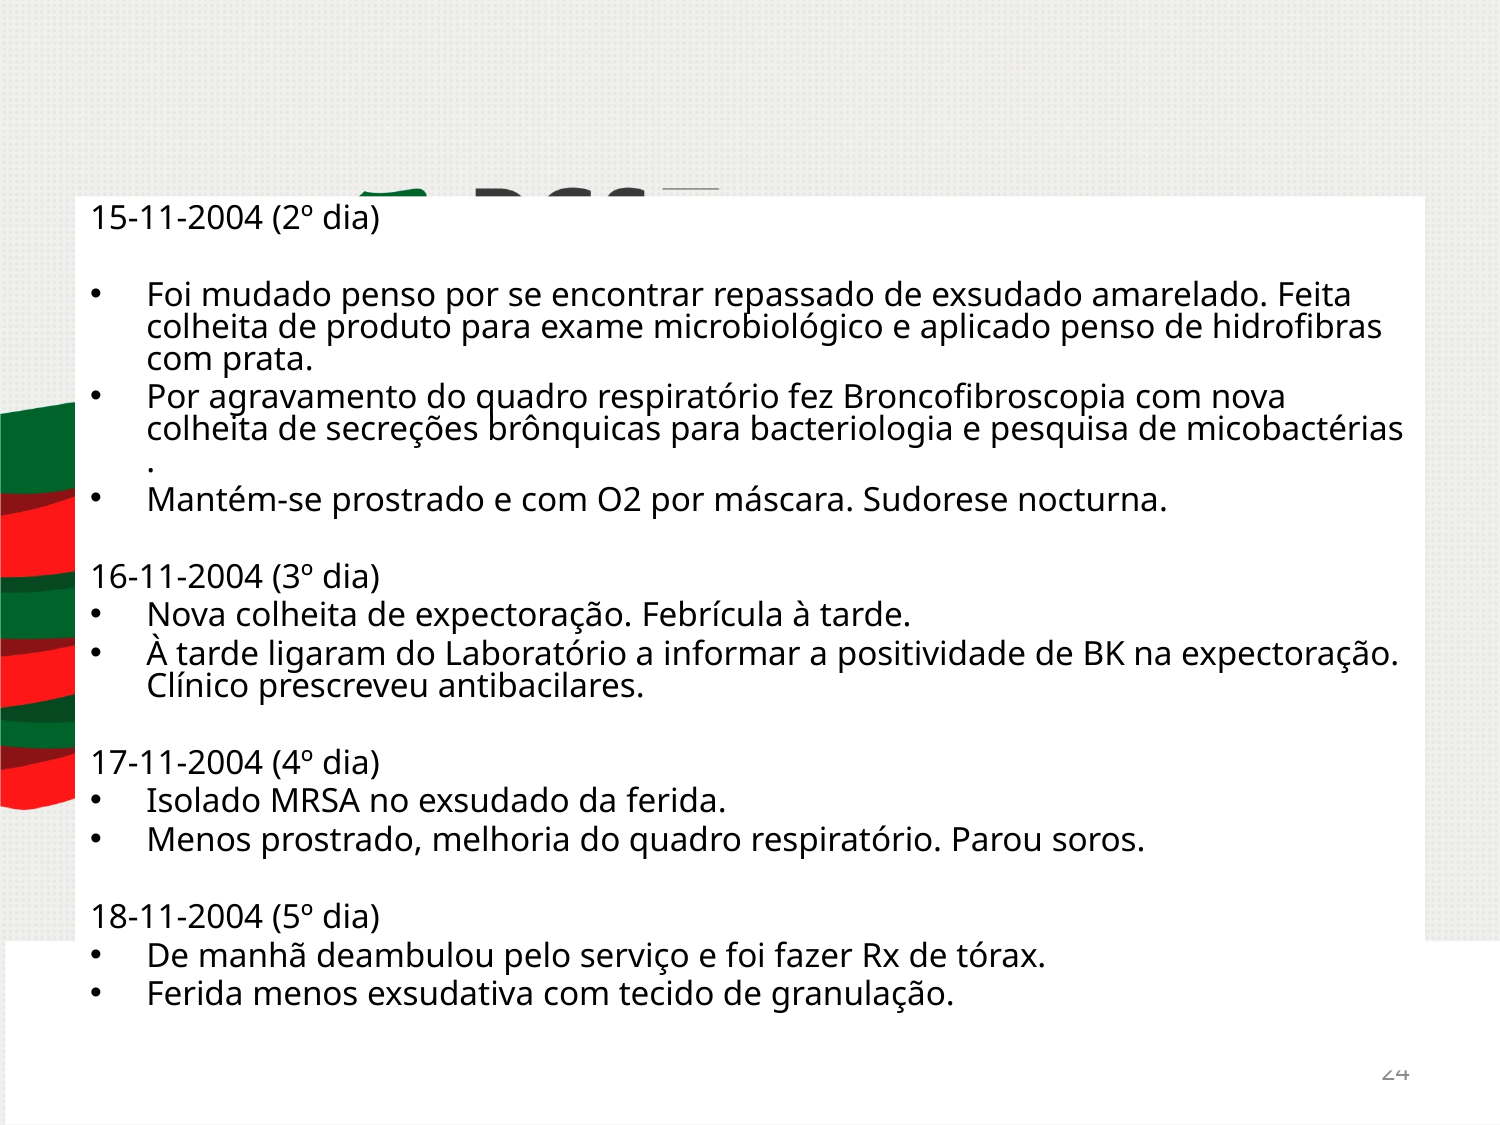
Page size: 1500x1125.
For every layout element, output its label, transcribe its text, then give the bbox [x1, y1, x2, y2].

slide_number 24 [1074, 1071, 1425, 1103]
picture [0, 0, 1500, 1125]
list 15-11-2004 (2º dia) Foi mudado penso por se encontrar repassado de exsudado amarelado. Feita colheita de produto para exame microbiológico e aplicado penso de hidrofibras com prata. Por agravamento do quadro respiratório fez Broncofibroscopia com nova colheita de secreções brônquicas para bacteriologia e pesquisa de micobactérias . Mantém-se prostrado e com O2 por máscara. Sudorese nocturna. 16-11-2004 (3º dia) Nova colheita de expectoração. Febrícula à tarde. À tarde ligaram do Laboratório a informar a positividade de BK na expectoração. Clínico prescreveu antibacilares. 17-11-2004 (4º dia) Isolado MRSA no exsudado da ferida. Menos prostrado, melhoria do quadro respiratório. Parou soros. 18-11-2004 (5º dia) De manhã deambulou pelo serviço e foi fazer Rx de tórax. Ferida menos exsudativa com tecido de granulação. [74, 196, 1426, 1071]
